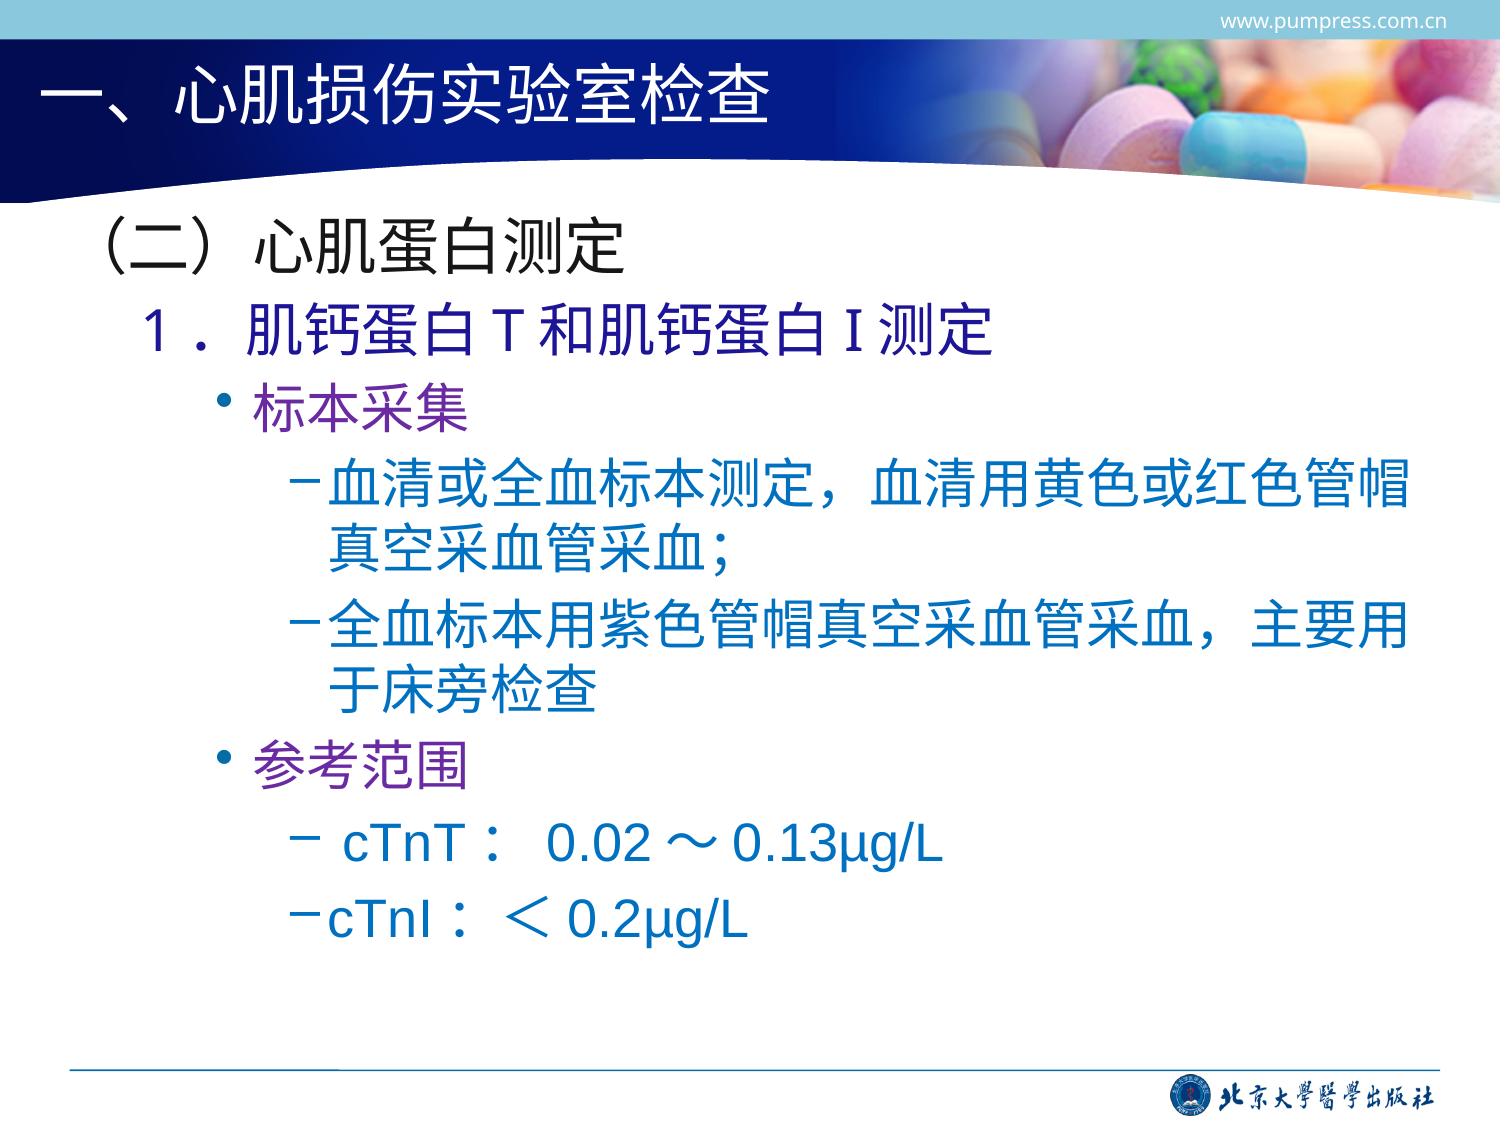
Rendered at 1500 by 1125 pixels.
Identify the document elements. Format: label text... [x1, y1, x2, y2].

title 一、心肌损伤实验室检查 [23, 46, 1349, 140]
slide_number www.pumpress.com.cn [1024, 0, 1463, 38]
picture [0, 40, 1500, 203]
picture [1170, 1074, 1436, 1118]
list （二）心肌蛋白测定 1．肌钙蛋白T和肌钙蛋白I测定 标本采集 血清或全血标本测定，血清用黄色或红色管帽真空采血管采血； 全血标本用紫色管帽真空采血管采血，主要用于床旁检查 参考范围 cTnT：0.02～0.13µg/L cTnI：＜0.2µg/L [49, 198, 1463, 1026]
